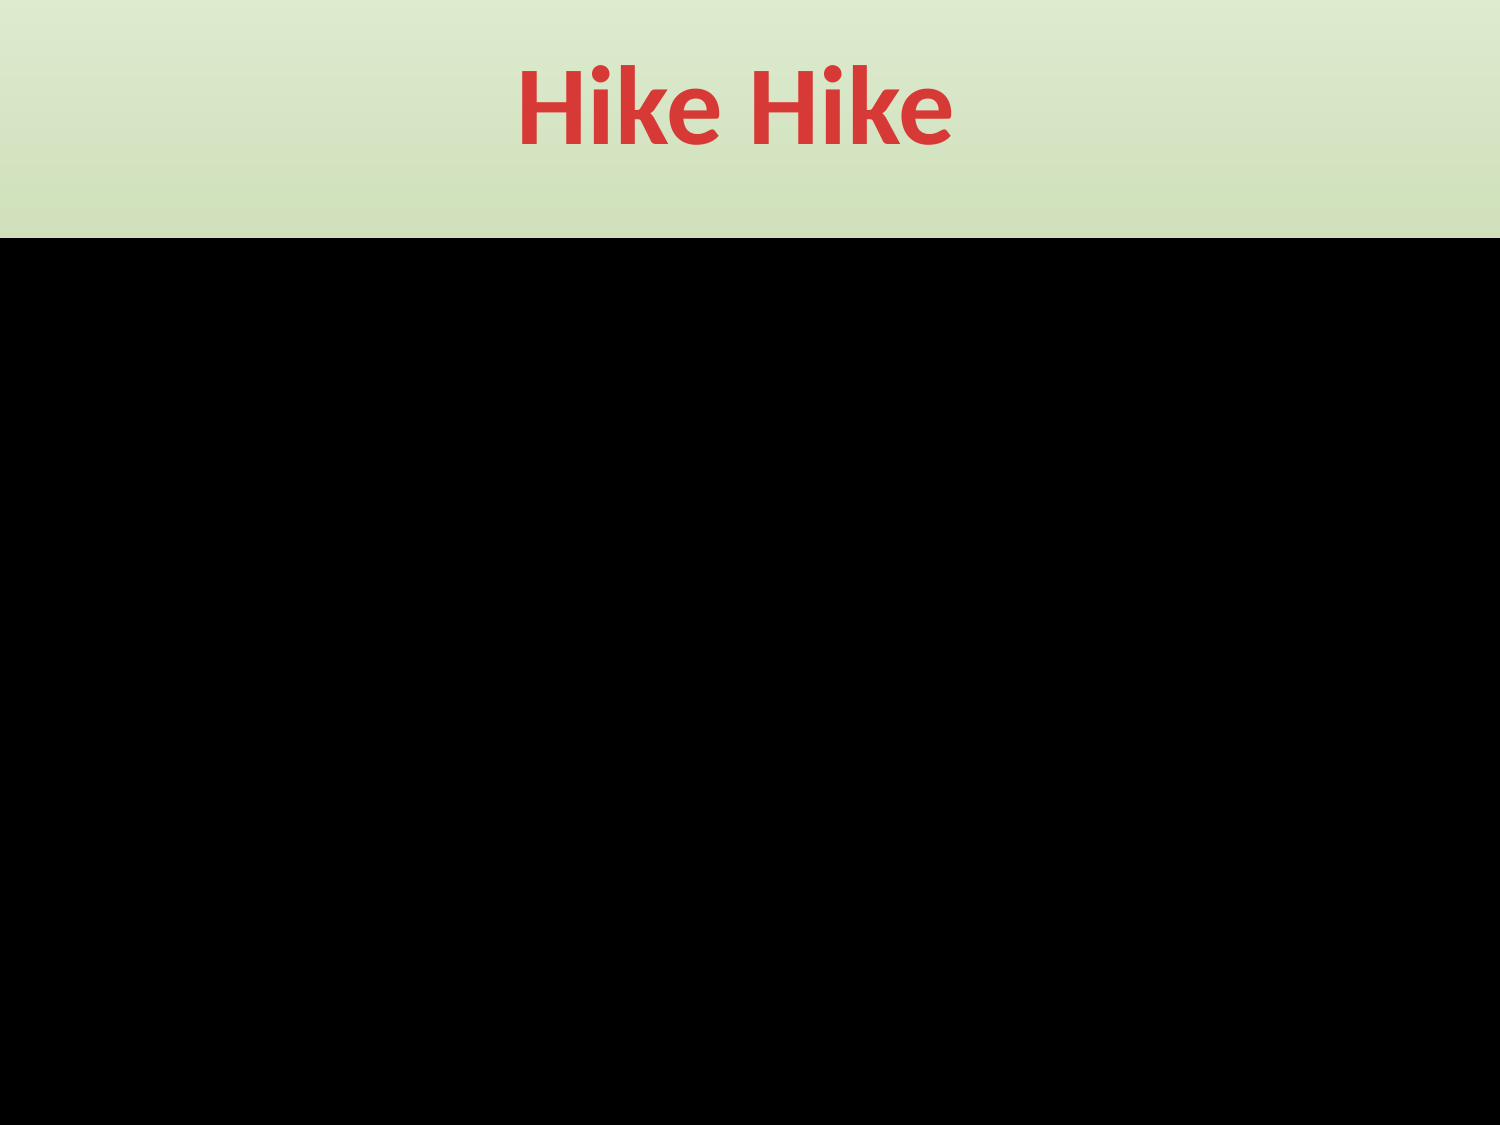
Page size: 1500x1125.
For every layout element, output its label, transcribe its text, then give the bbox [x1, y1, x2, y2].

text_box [0, 237, 1500, 1125]
text_box Hike Hike [501, 24, 971, 175]
